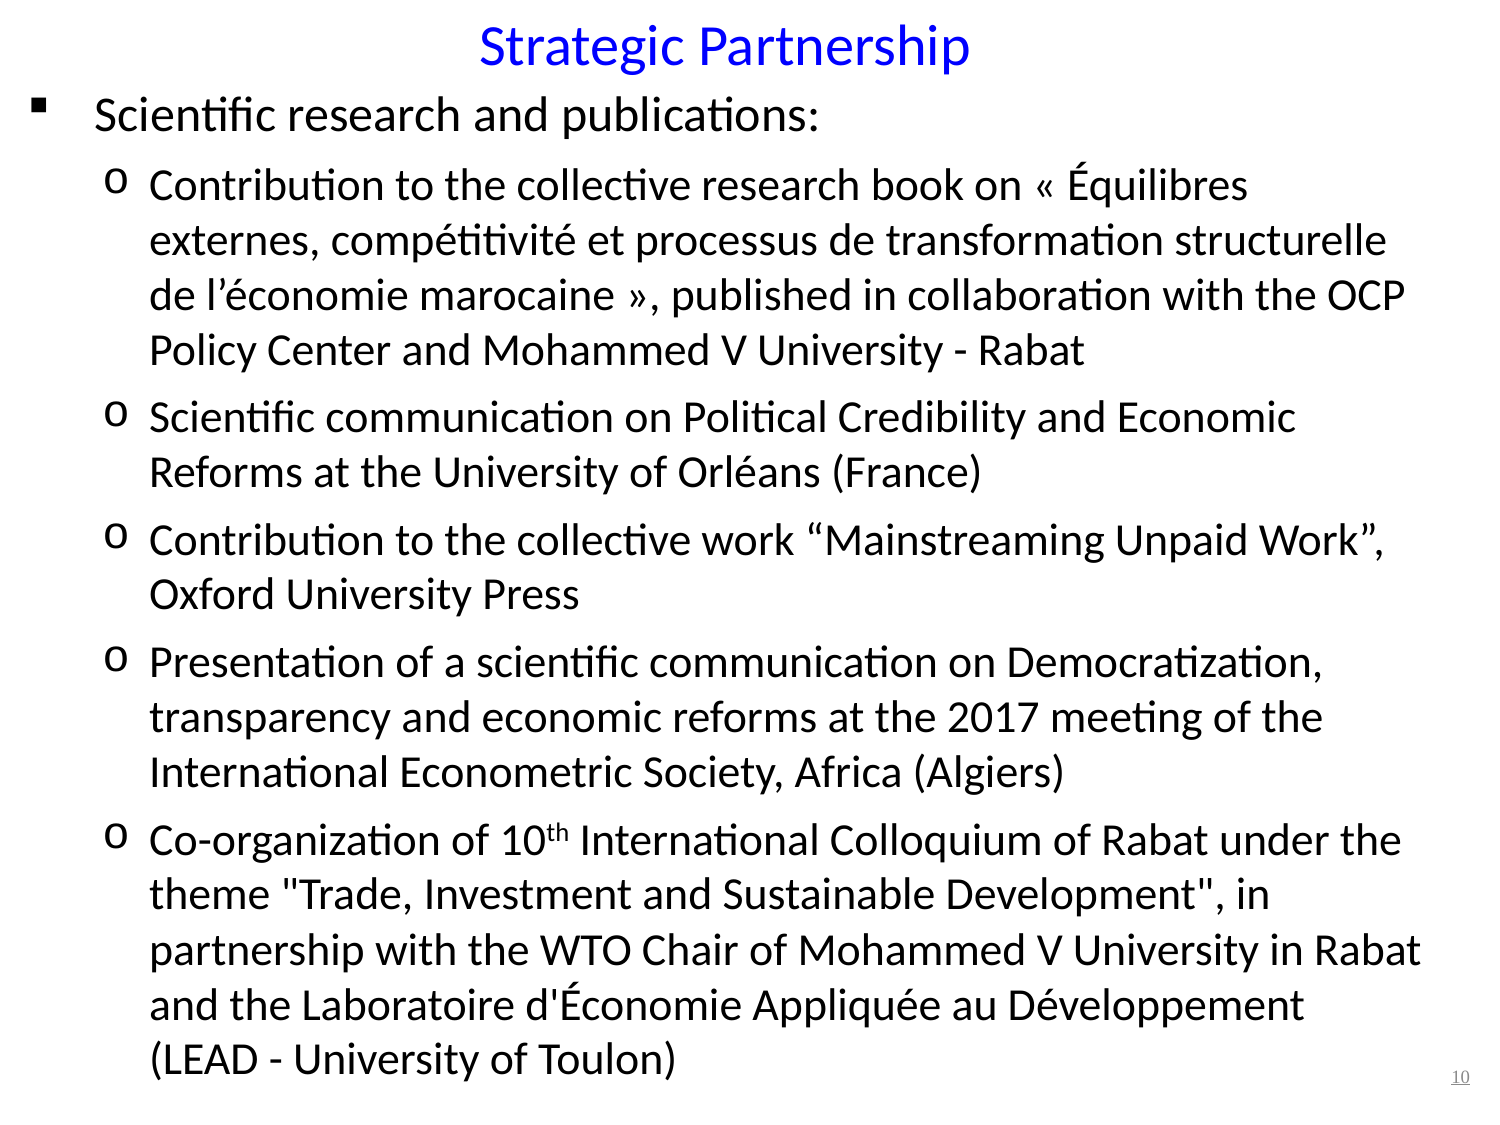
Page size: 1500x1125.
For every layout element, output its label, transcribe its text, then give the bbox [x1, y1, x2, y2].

text_box Strategic Partnership [424, 0, 986, 85]
text_box Scientific research and publications: Contribution to the collective research book on « Équilibres externes, compétitivité et processus de transformation structurelle de l’économie marocaine », published in collaboration with the OCP Policy Center and Mohammed V University - Rabat Scientific communication on Political Credibility and Economic Reforms at the University of Orléans (France) Contribution to the collective work “Mainstreaming Unpaid Work”, Oxford University Press Presentation of a scientific communication on Democratization, transparency and economic reforms at the 2017 meeting of the International Econometric Society, Africa (Algiers) Co-organization of 10th International Colloquium of Rabat under the theme "Trade, Investment and Sustainable Development", in partnership with the WTO Chair of Mohammed V University in Rabat and the Laboratoire d'Économie Appliquée au Développement (LEAD - University of Toulon) [12, 62, 1438, 1092]
slide_number 10 [1422, 1045, 1486, 1106]
